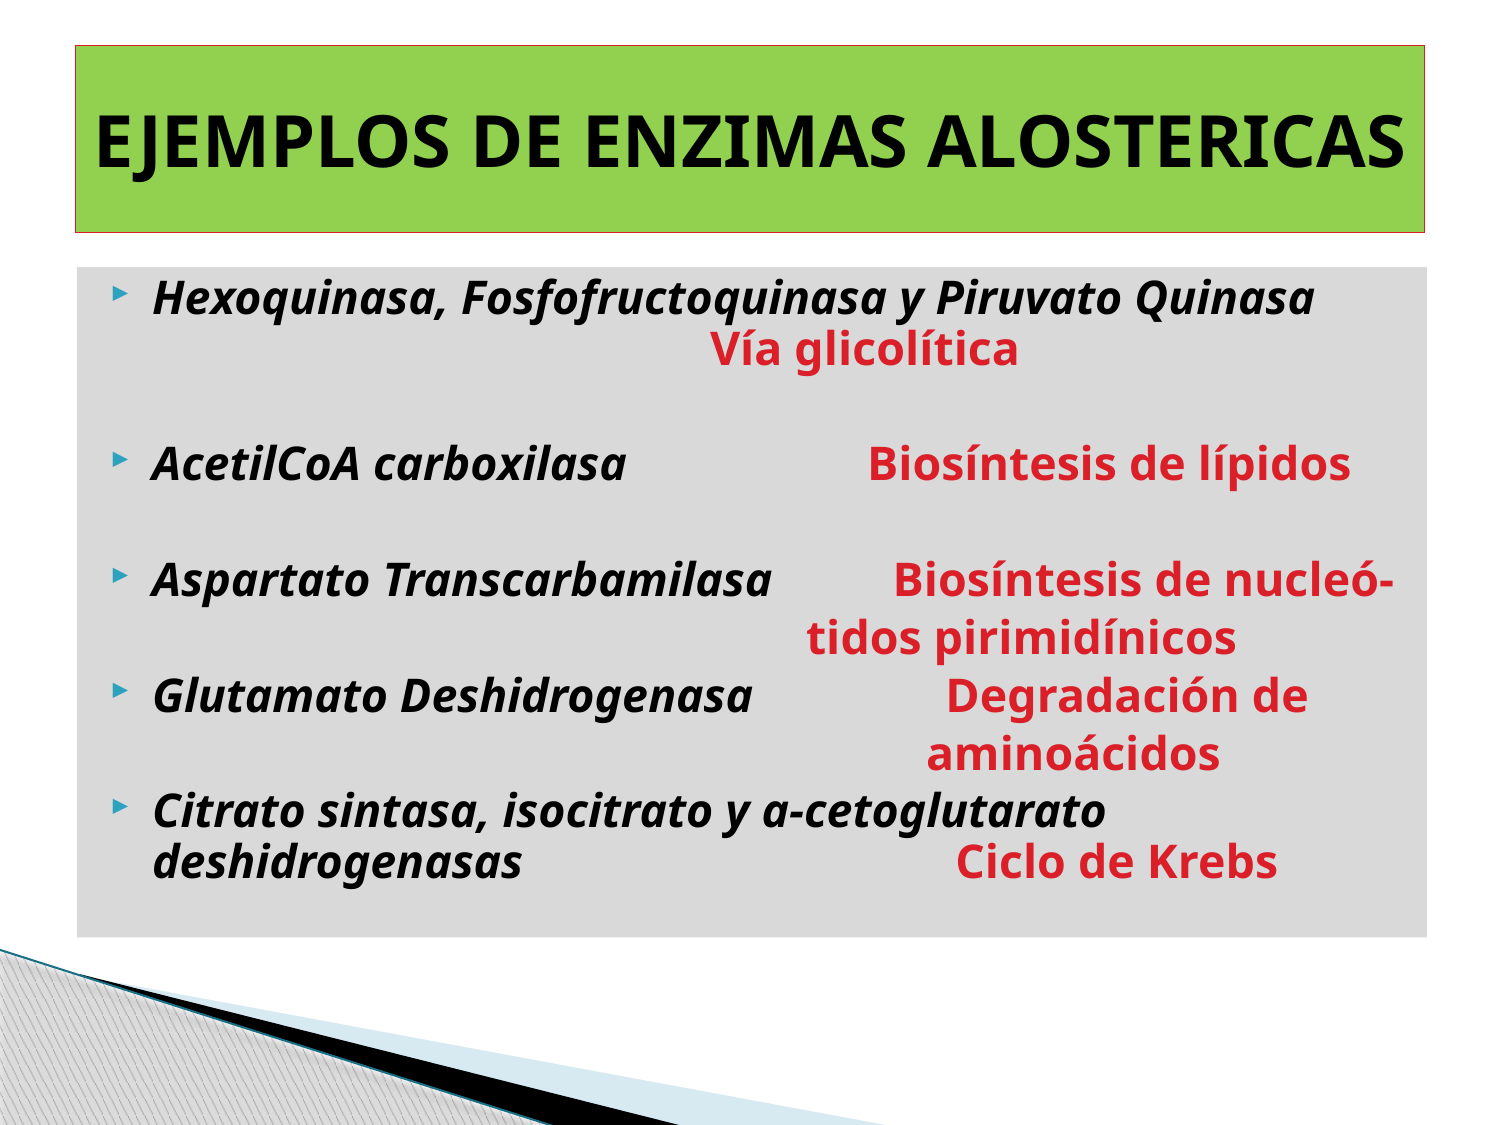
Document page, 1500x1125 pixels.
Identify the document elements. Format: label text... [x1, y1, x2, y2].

list Hexoquinasa, Fosfofructoquinasa y Piruvato Quinasa Vía glicolítica AcetilCoA carboxilasa Biosíntesis de lípidos Aspartato Transcarbamilasa Biosíntesis de nucleó- tidos pirimidínicos Glutamato Deshidrogenasa Degradación de aminoácidos Citrato sintasa, isocitrato y a-cetoglutarato deshidrogenasas Ciclo de Krebs [76, 266, 1428, 938]
title EJEMPLOS DE ENZIMAS ALOSTERICAS [75, 45, 1425, 233]
text_box [147, 609, 1129, 670]
